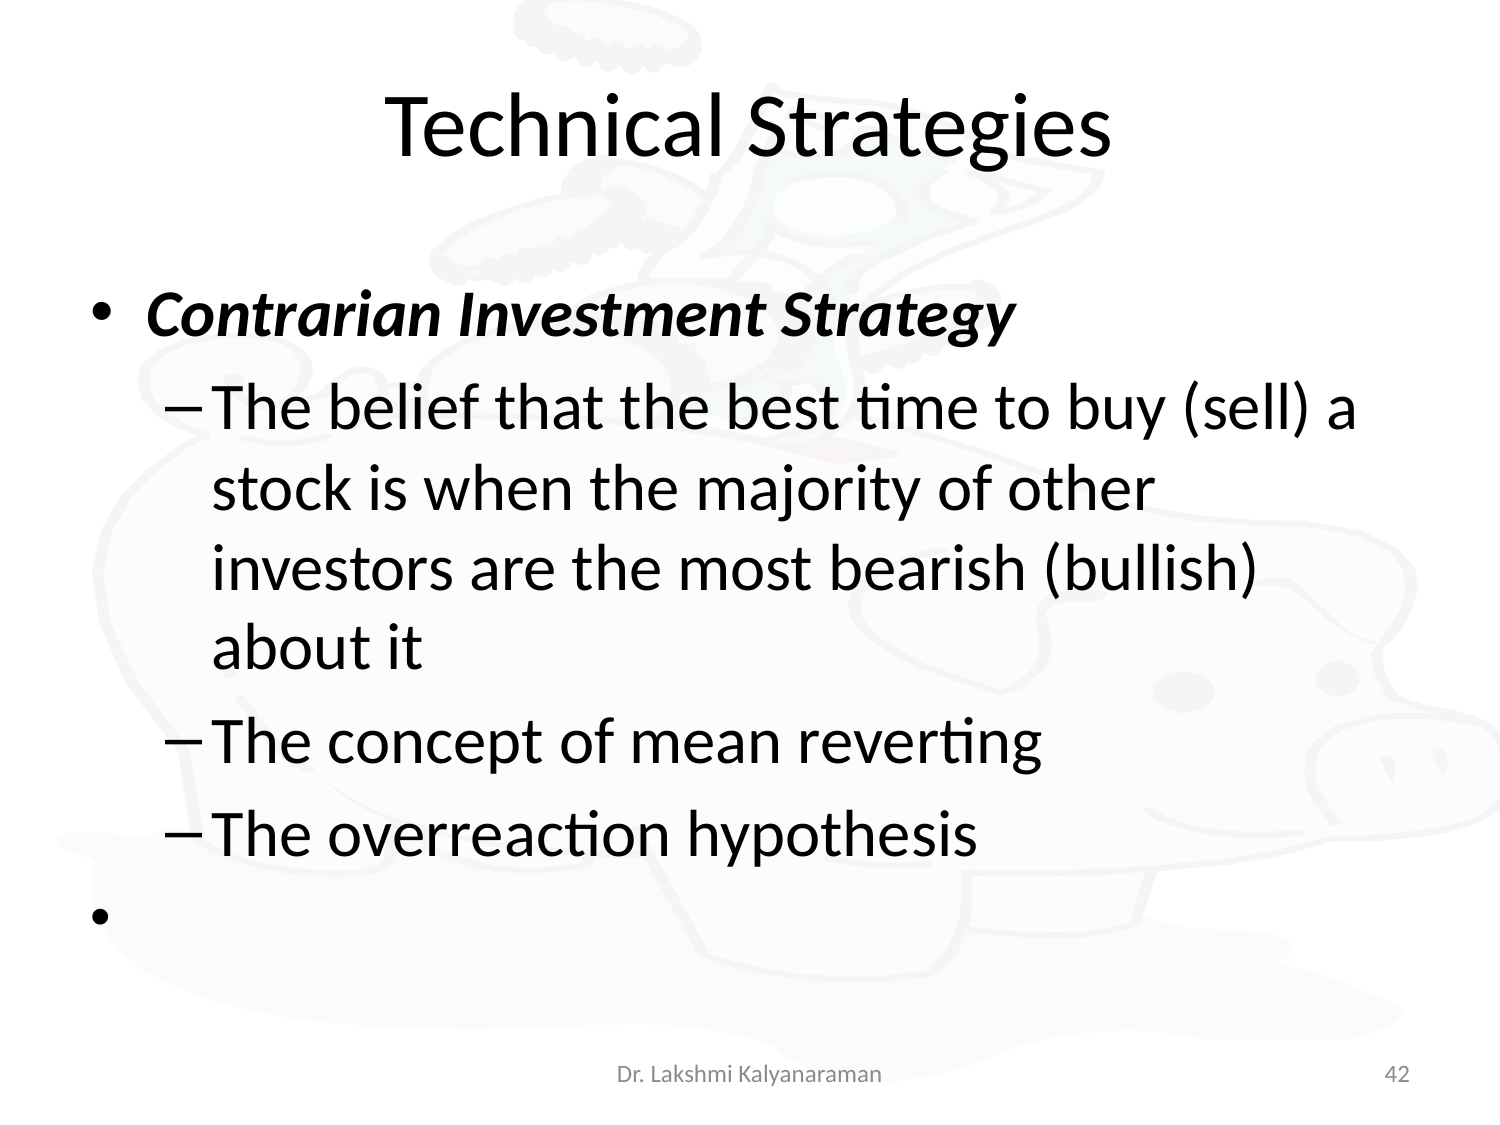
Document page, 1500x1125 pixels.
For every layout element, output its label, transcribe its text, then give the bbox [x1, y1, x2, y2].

footer Dr. Lakshmi Kalyanaraman [512, 1042, 988, 1103]
title Technical Strategies [0, 54, 1500, 185]
list Contrarian Investment Strategy The belief that the best time to buy (sell) a stock is when the majority of other investors are the most bearish (bullish) about it The concept of mean reverting The overreaction hypothesis [75, 262, 1425, 1005]
slide_number 42 [1074, 1042, 1425, 1103]
